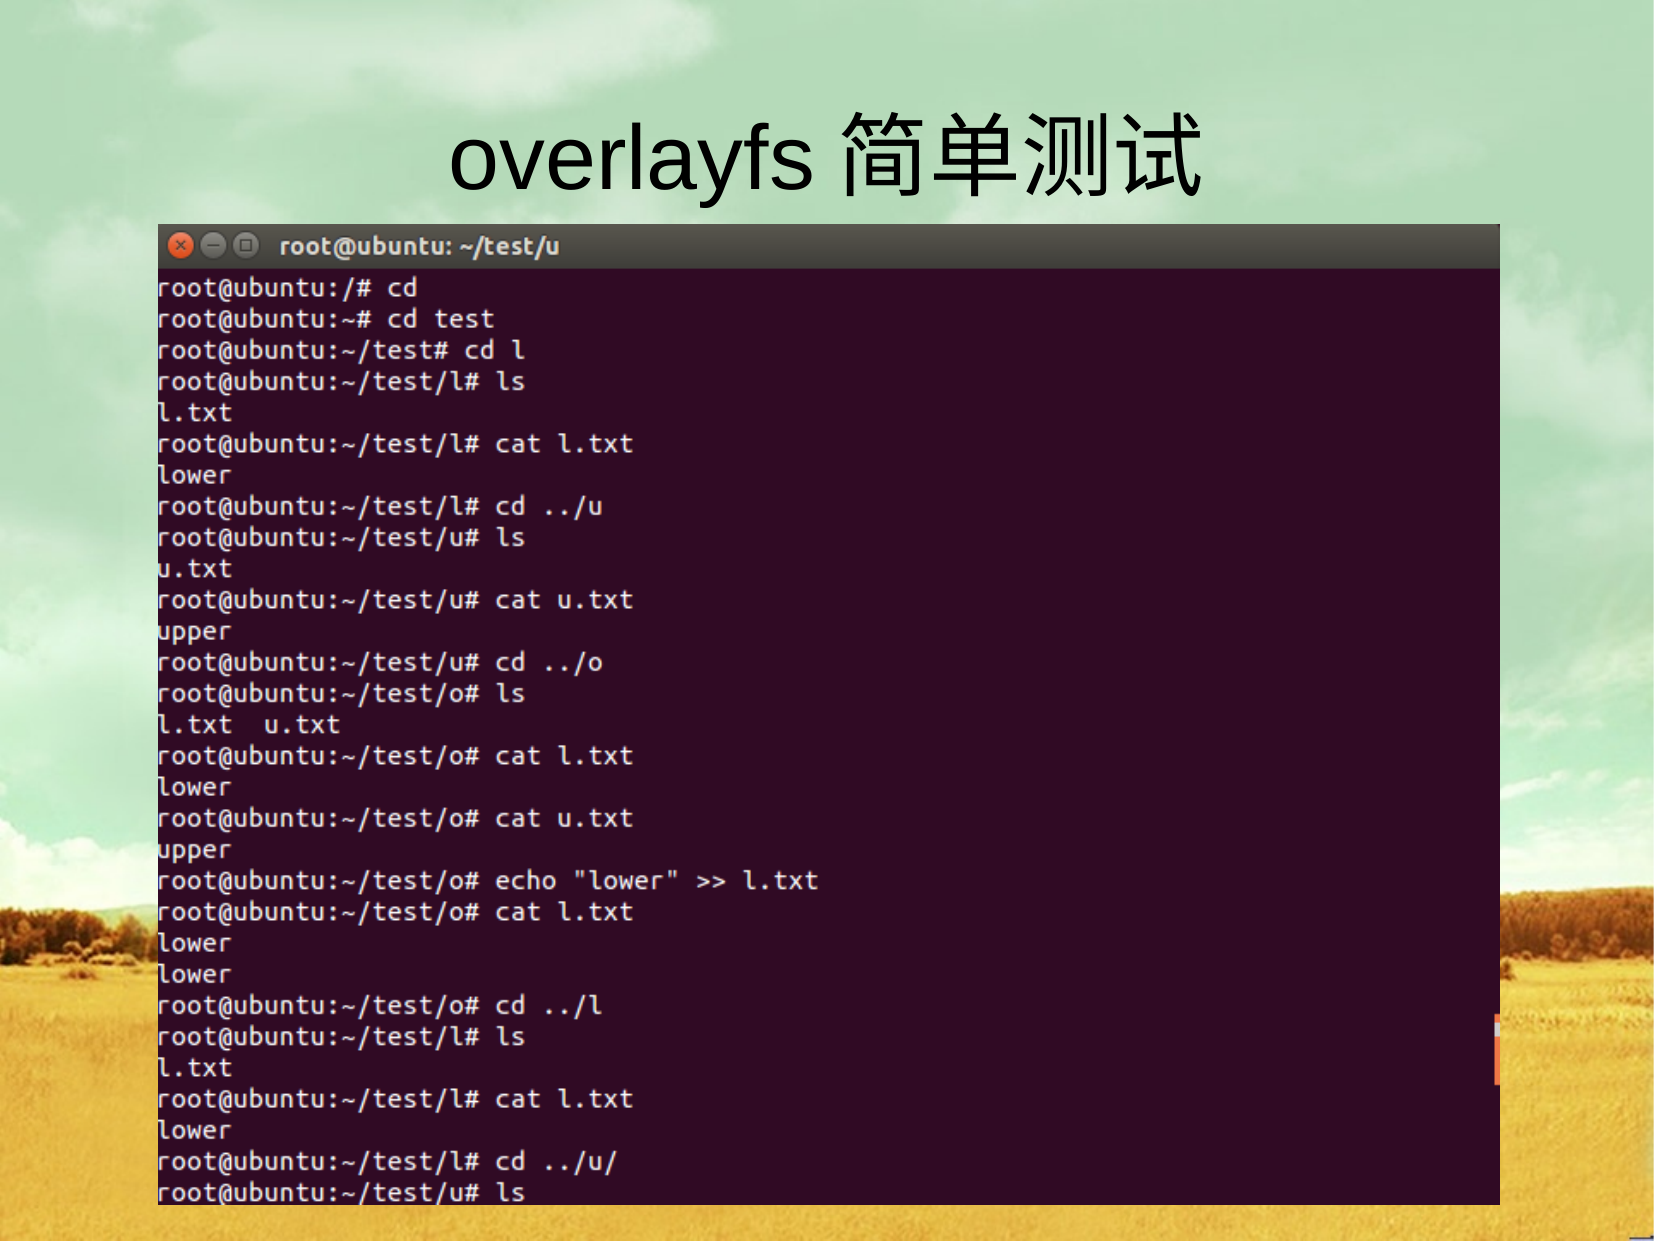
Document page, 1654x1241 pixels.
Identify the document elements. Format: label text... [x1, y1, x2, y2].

text_box overlayfs简单测试 [82, 49, 1571, 257]
picture [0, 0, 1654, 1241]
